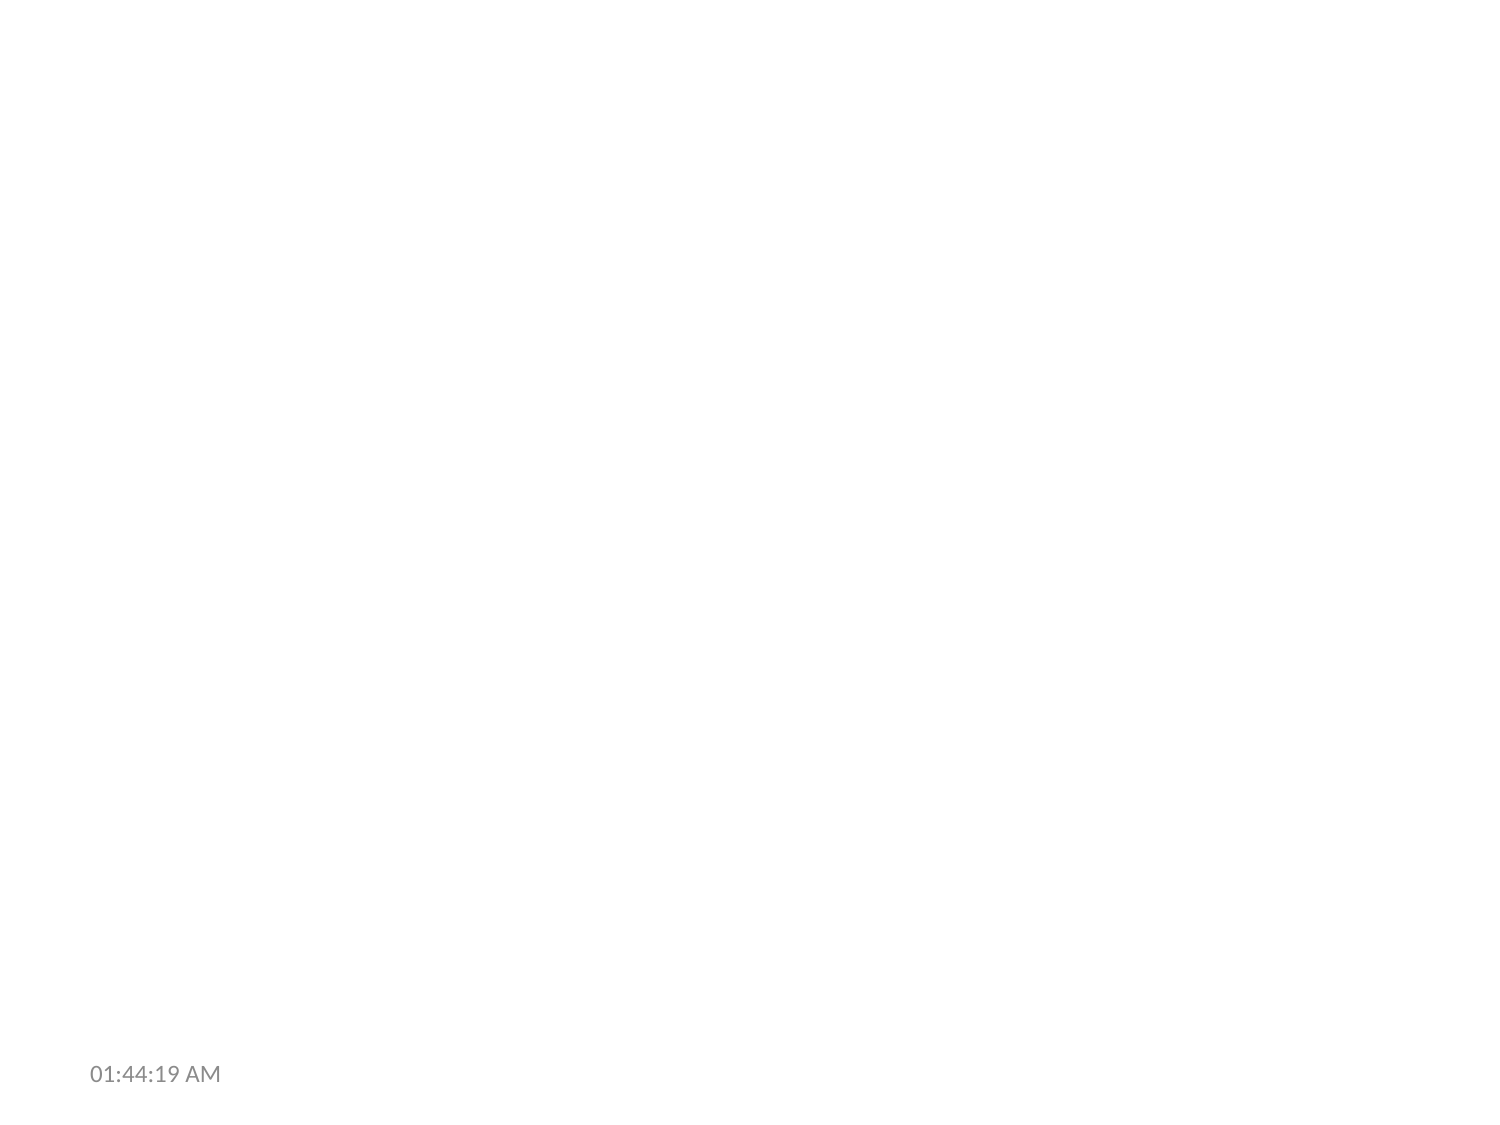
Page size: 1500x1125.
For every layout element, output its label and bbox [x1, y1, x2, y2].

slide_number [75, 1042, 425, 1103]
